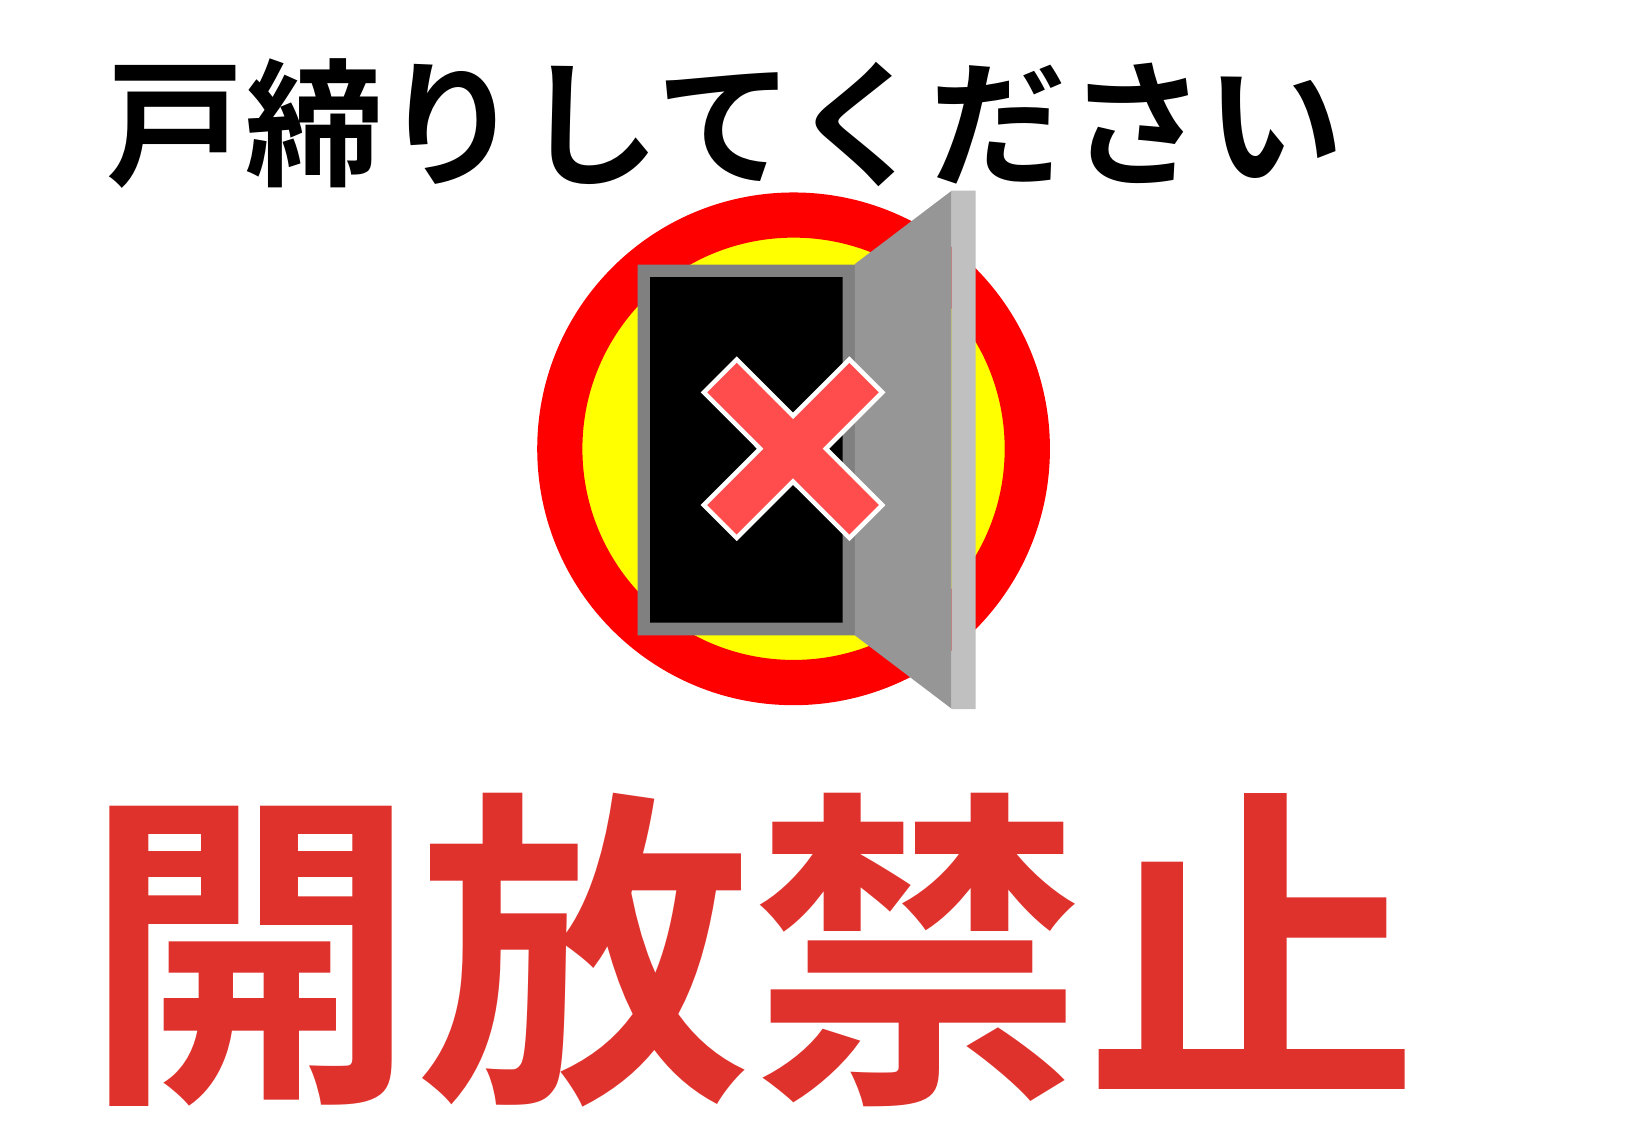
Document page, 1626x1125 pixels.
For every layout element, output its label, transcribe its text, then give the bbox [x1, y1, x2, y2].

text_box 開放禁止 [68, 735, 1569, 1125]
text_box 戸締りしてください [91, 30, 1581, 211]
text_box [536, 190, 1051, 710]
